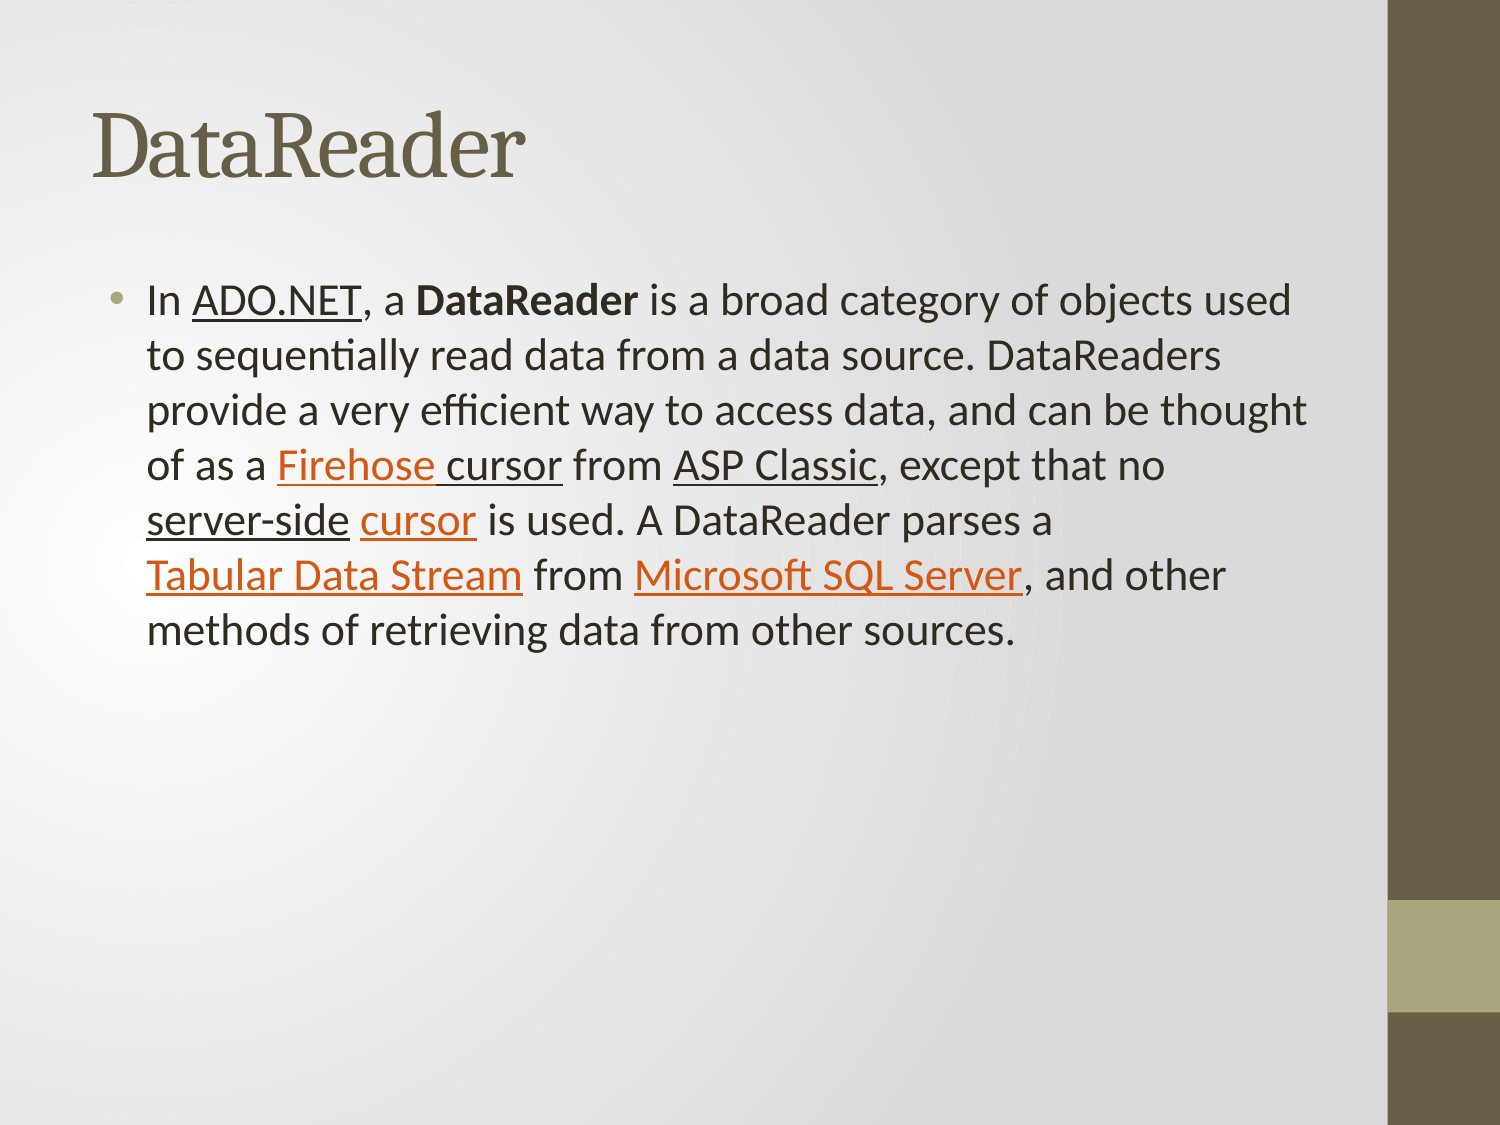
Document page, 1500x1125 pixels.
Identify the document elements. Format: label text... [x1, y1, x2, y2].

list In ADO.NET, a DataReader is a broad category of objects used to sequentially read data from a data source. DataReaders provide a very efficient way to access data, and can be thought of as a Firehose cursor from ASP Classic, except that no server-side cursor is used. A DataReader parses a Tabular Data Stream from Microsoft SQL Server, and other methods of retrieving data from other sources. [75, 262, 1325, 1050]
title DataReader [75, 45, 1325, 233]
